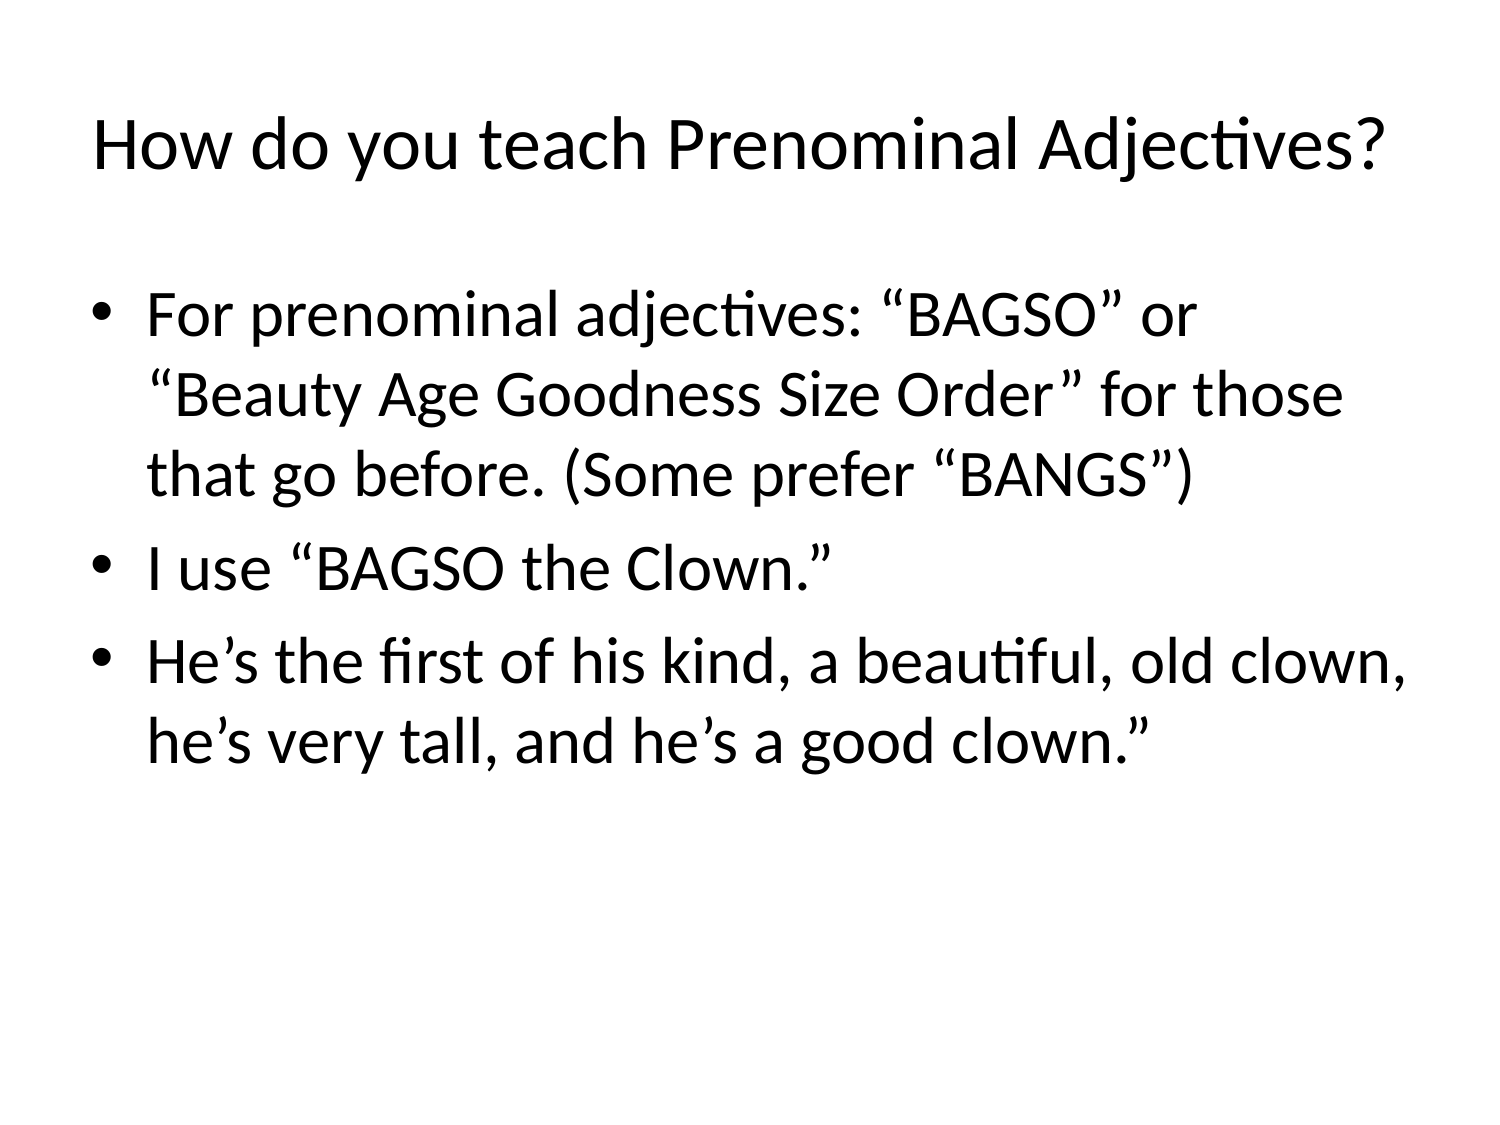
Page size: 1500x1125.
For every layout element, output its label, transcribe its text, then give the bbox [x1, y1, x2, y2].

title How do you teach Prenominal Adjectives? [75, 45, 1425, 233]
list For prenominal adjectives: “BAGSO” or “Beauty Age Goodness Size Order” for those that go before. (Some prefer “BANGS”) I use “BAGSO the Clown.” He’s the first of his kind, a beautiful, old clown, he’s very tall, and he’s a good clown.” [75, 262, 1425, 1005]
